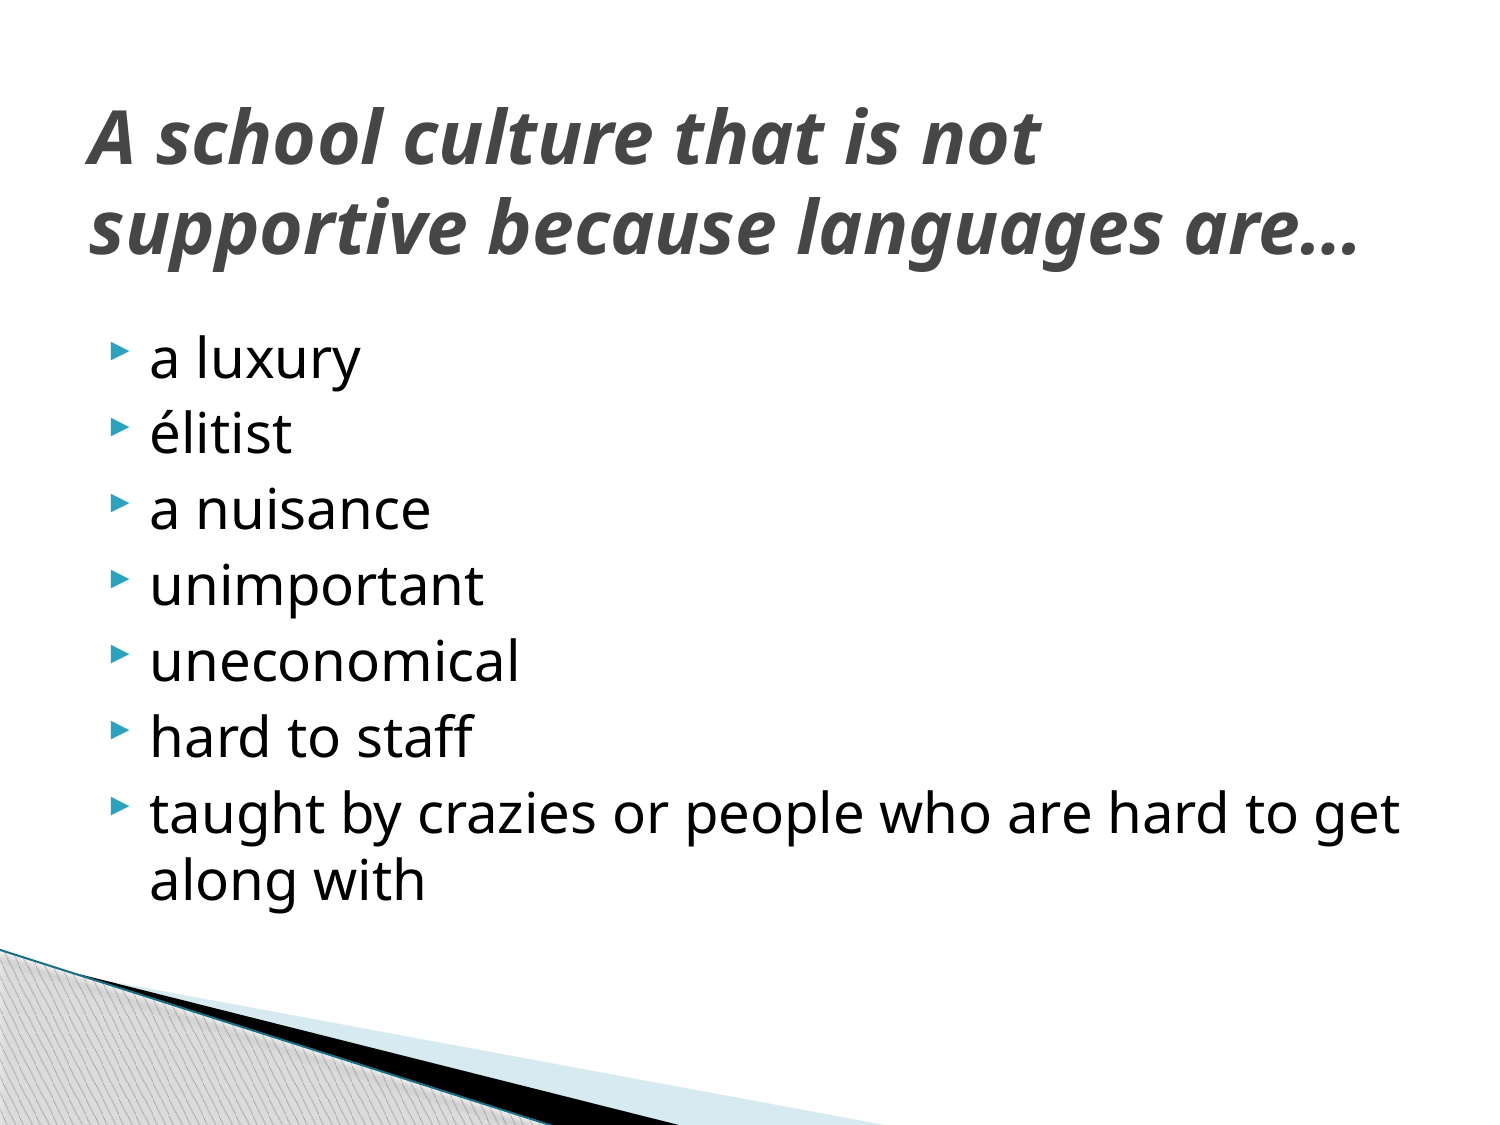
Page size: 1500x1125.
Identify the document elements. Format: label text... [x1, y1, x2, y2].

list a luxury élitist a nuisance unimportant uneconomical hard to staff taught by crazies or people who are hard to get along with [75, 315, 1425, 986]
title A school culture that is not supportive because languages are… [75, 45, 1425, 315]
